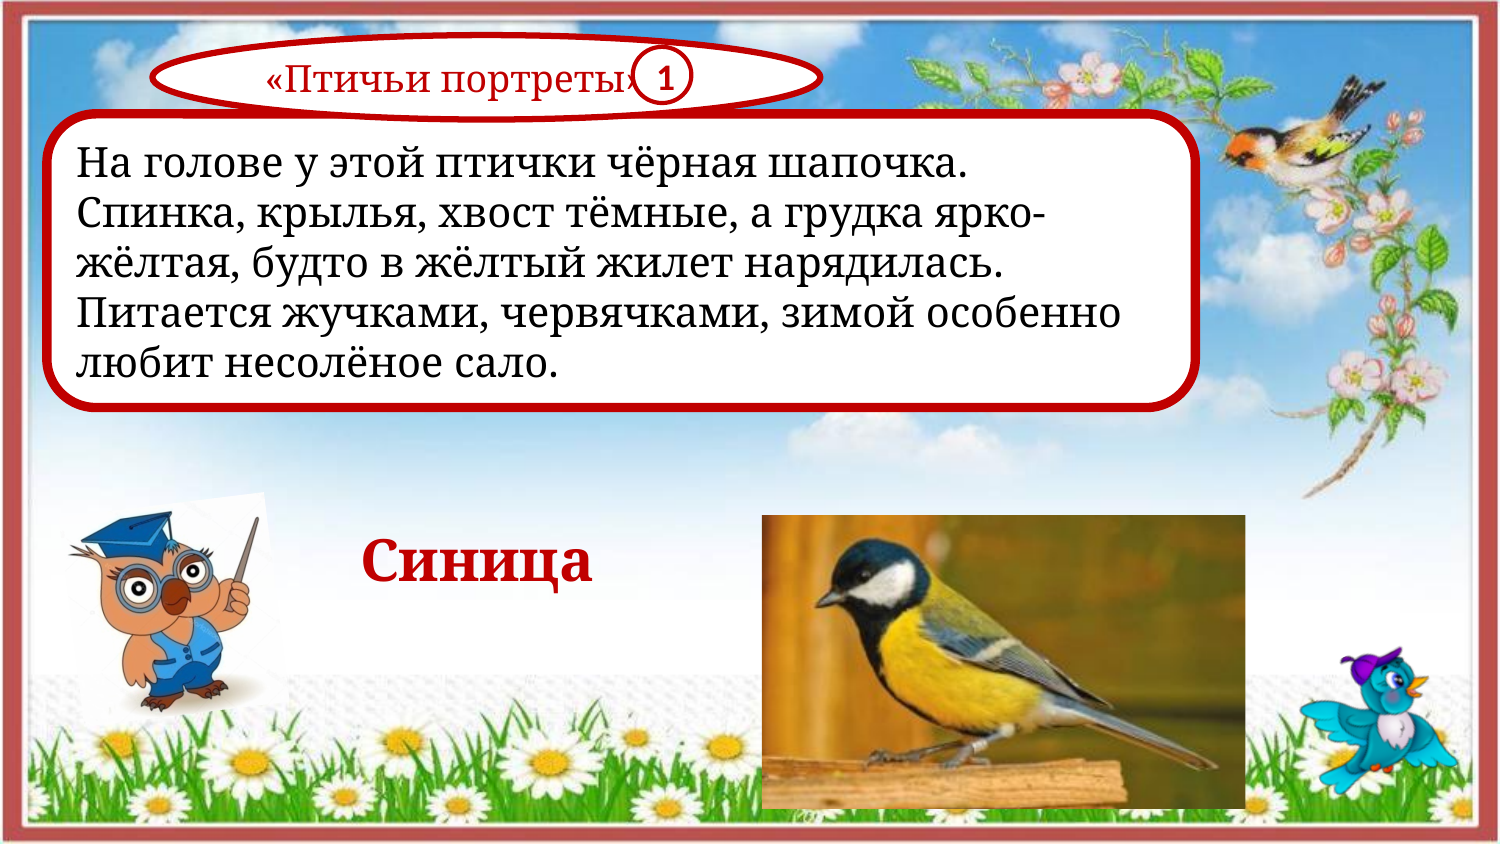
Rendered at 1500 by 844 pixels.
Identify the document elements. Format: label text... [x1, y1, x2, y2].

text_box На голове у этой птички чёрная шапочка. Спинка, крылья, хвост тёмные, а грудка ярко-жёлтая, будто в жёлтый жилет нарядилась. Питается жучками, червячками, зимой особенно любит несолёное сало. [46, 113, 1196, 408]
picture [0, 0, 1500, 844]
text_box Синица [345, 515, 610, 601]
text_box 1 [630, 44, 694, 106]
text_box «Птичьи портреты» [152, 35, 821, 120]
